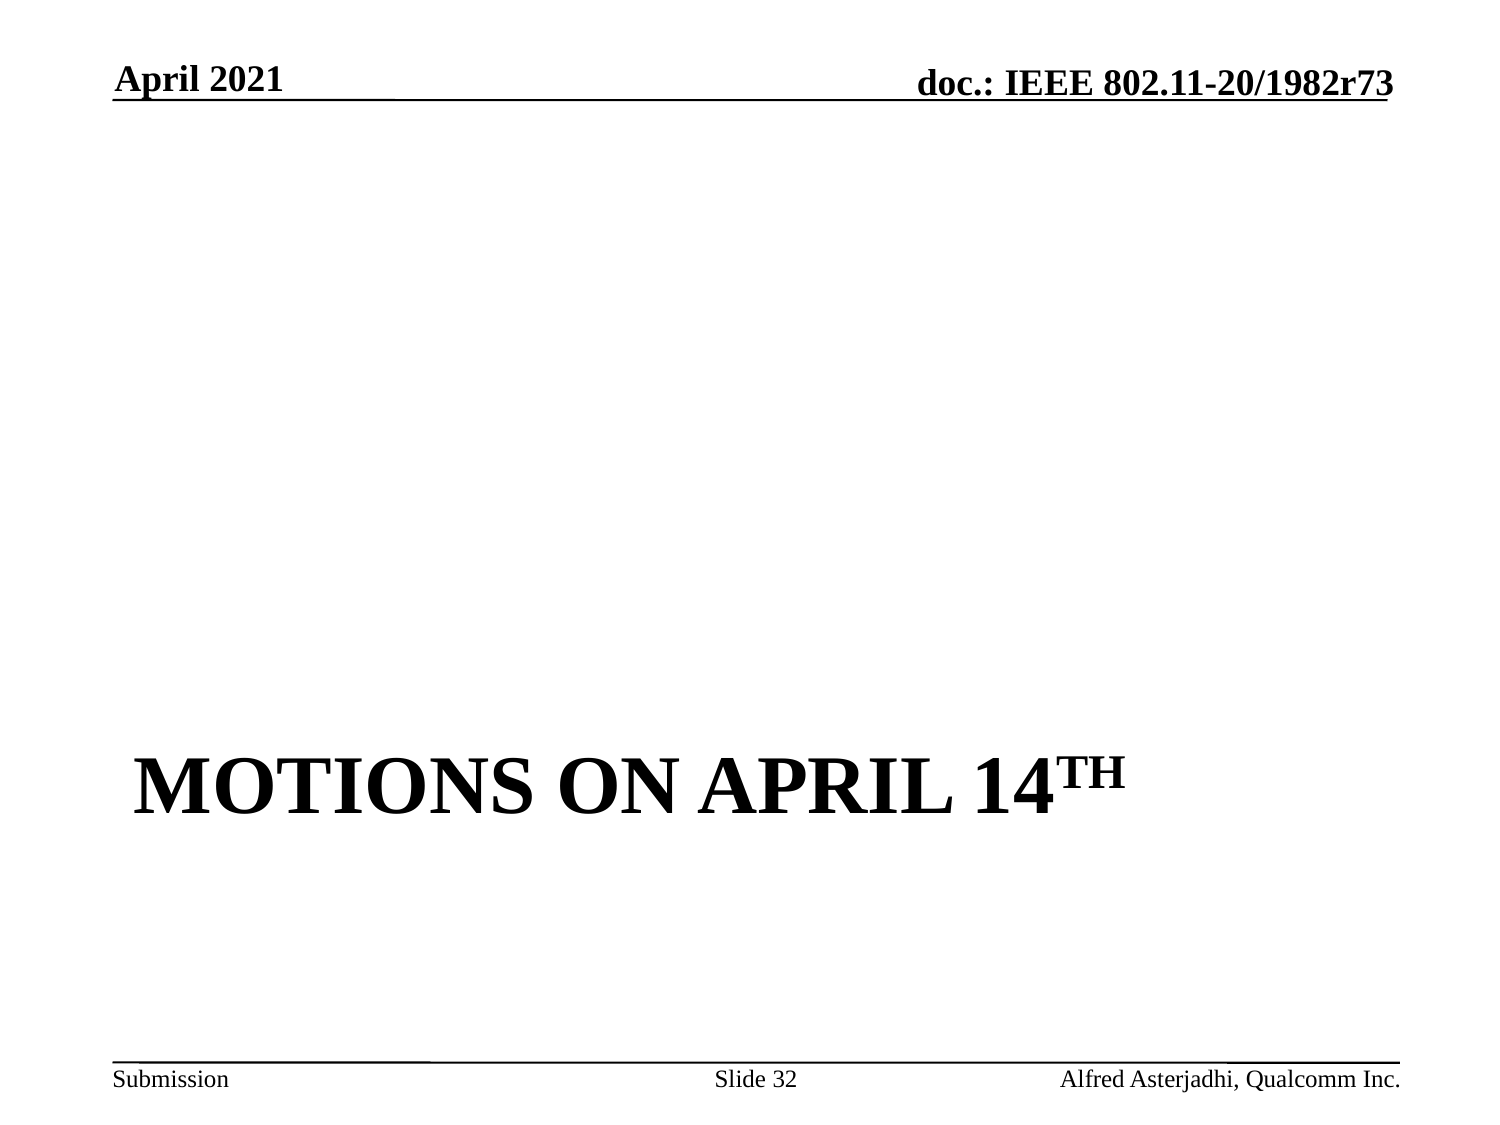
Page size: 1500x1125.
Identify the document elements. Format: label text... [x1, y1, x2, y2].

title Motions on April 14th [118, 722, 1394, 947]
slide_number Slide 32 [712, 1061, 800, 1123]
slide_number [114, 54, 423, 100]
footer Alfred Asterjadhi, Qualcomm Inc. [878, 1061, 1402, 1093]
